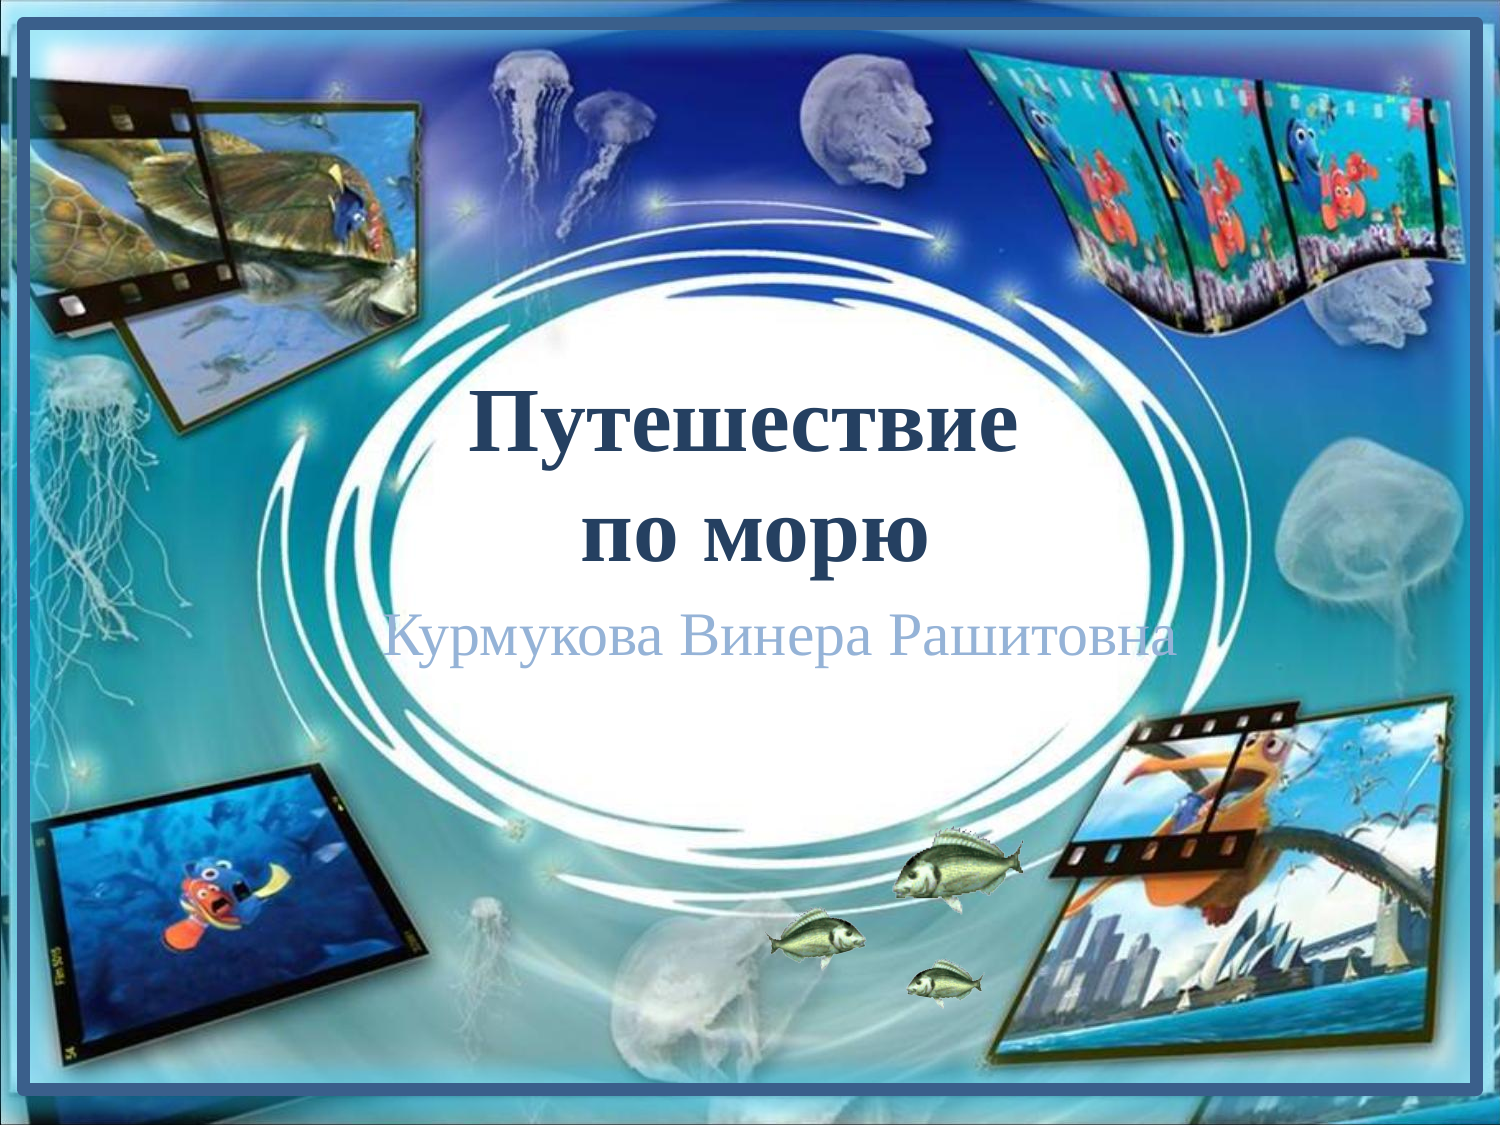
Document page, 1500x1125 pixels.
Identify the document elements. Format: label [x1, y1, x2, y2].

text_box [21, 21, 1479, 1092]
picture [0, 0, 1500, 1125]
